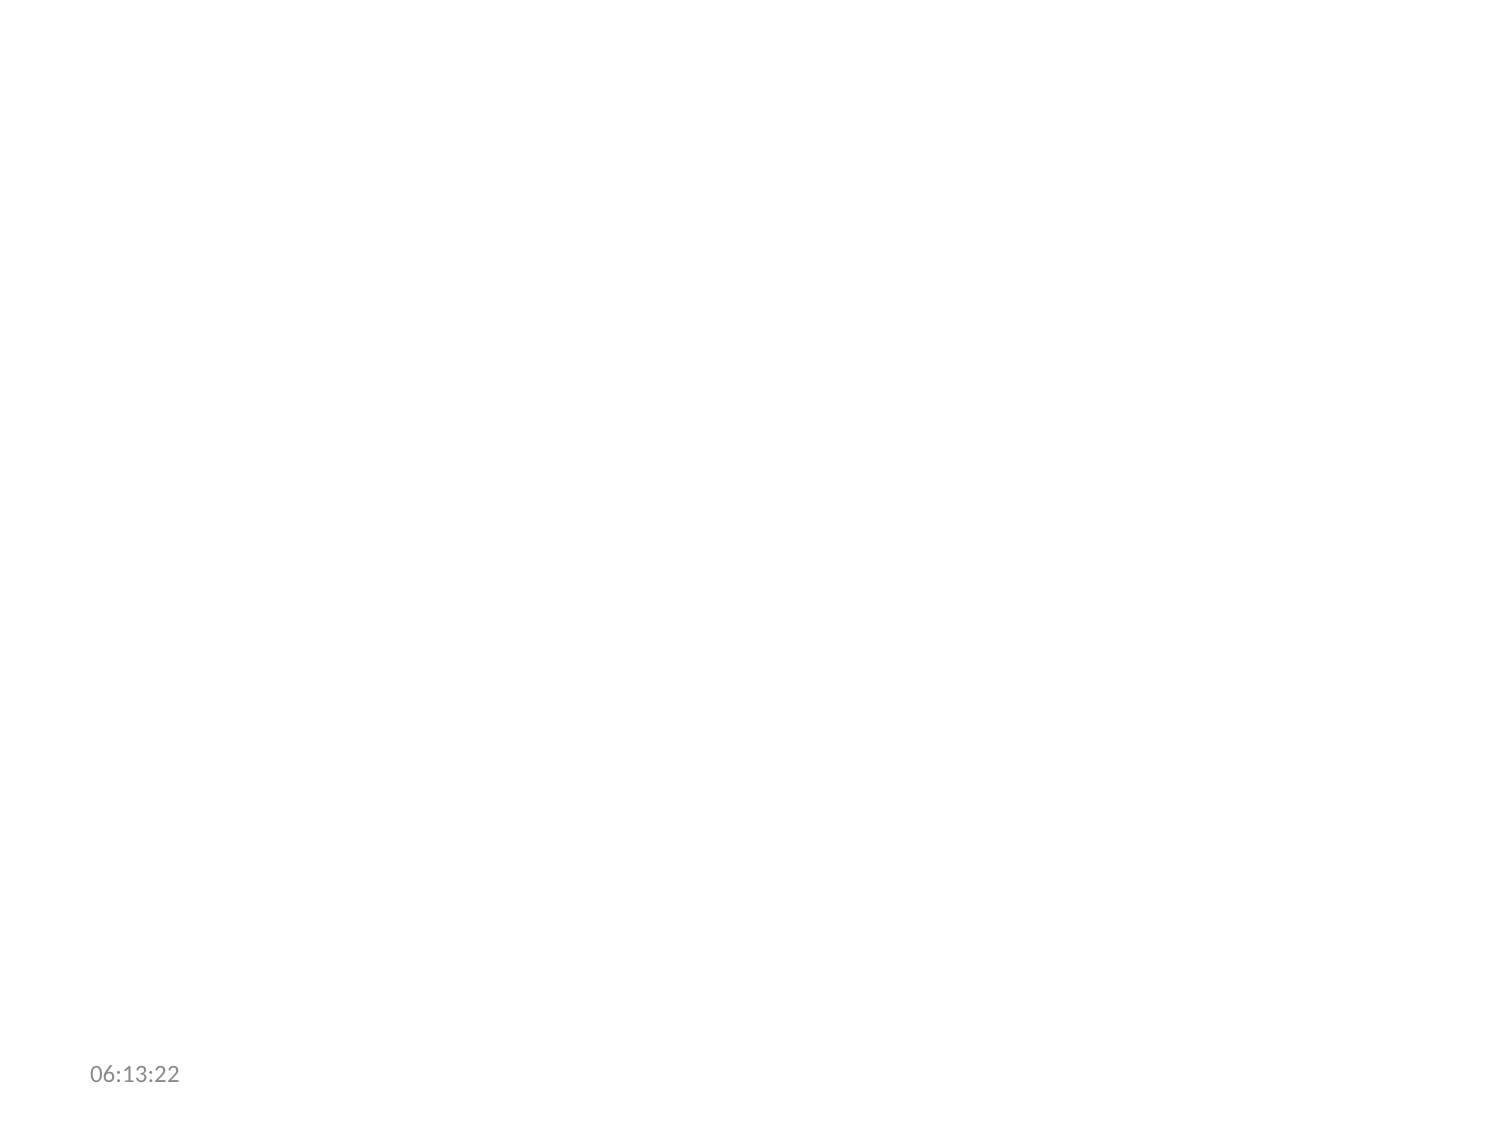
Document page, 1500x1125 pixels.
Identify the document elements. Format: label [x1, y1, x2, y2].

slide_number [75, 1042, 425, 1103]
